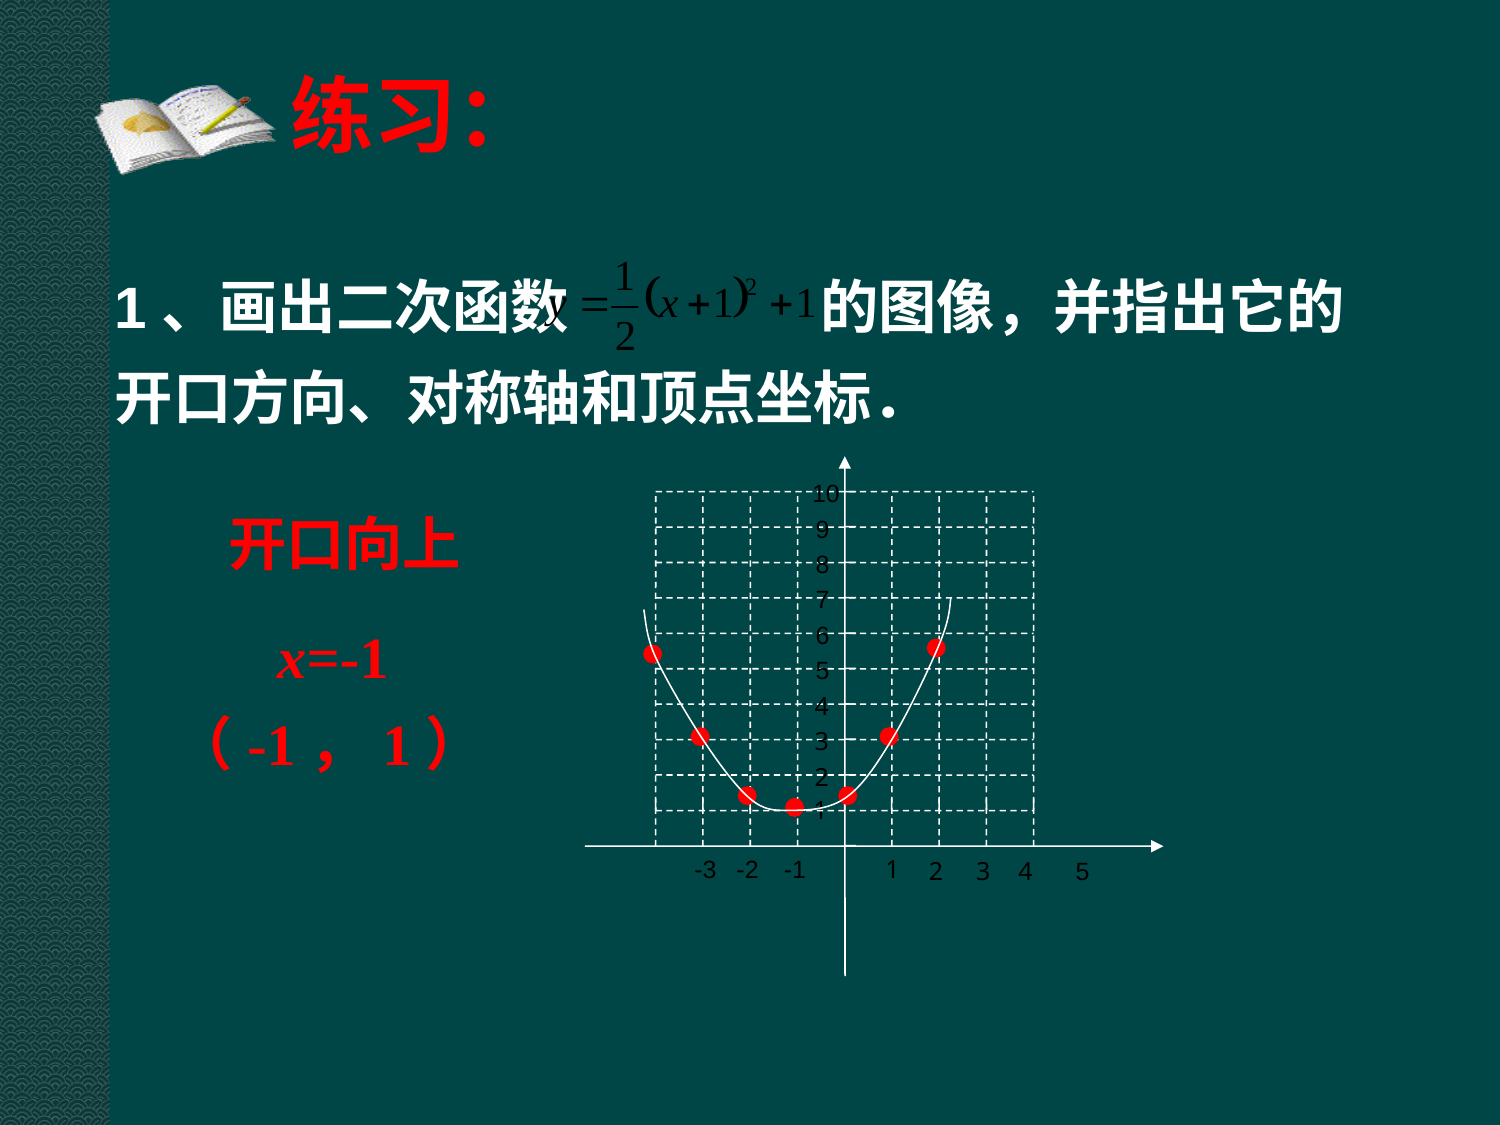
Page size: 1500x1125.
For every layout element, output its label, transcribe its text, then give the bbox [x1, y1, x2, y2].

text_box 开口向上 [213, 500, 477, 585]
picture [0, 0, 290, 1125]
text_box 1、画出二次函数 的图像，并指出它的 开口方向、对称轴和顶点坐标． [100, 241, 1361, 439]
text_box （-1，1） [160, 699, 499, 785]
text_box x=-1 [262, 612, 404, 698]
text_box 练习： [275, 55, 555, 171]
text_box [584, 455, 1164, 977]
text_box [536, 249, 823, 361]
